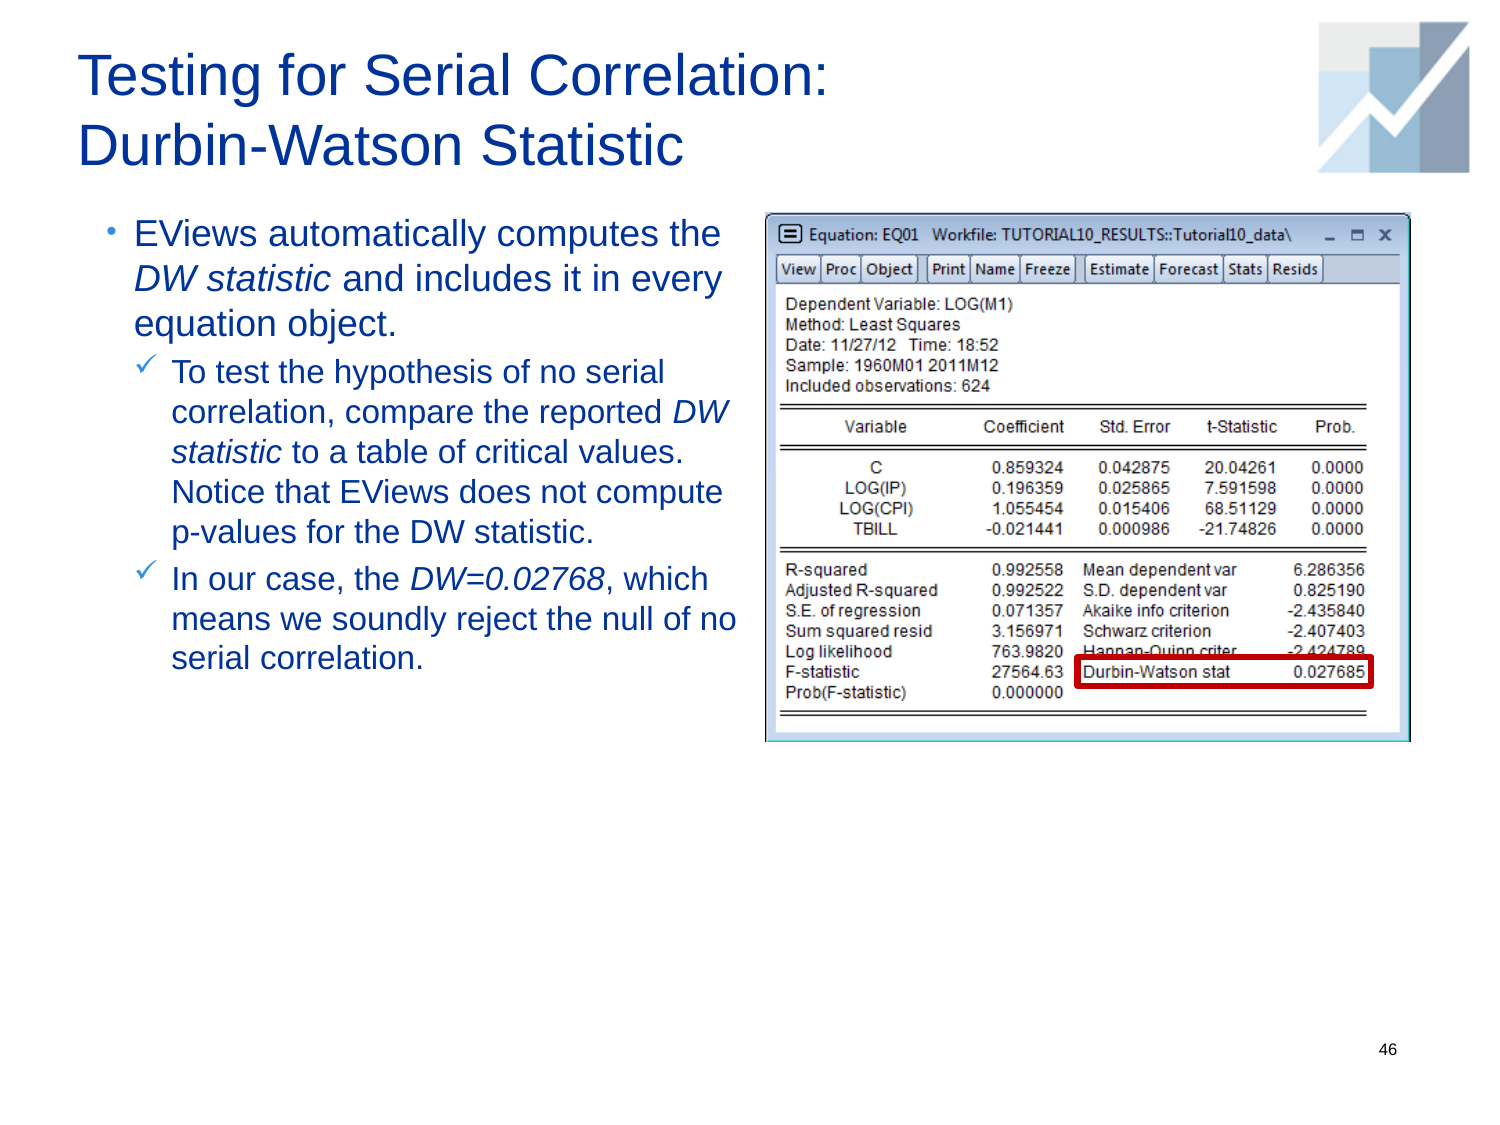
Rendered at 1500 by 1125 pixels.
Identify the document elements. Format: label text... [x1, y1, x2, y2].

slide_number 46 [1262, 1015, 1413, 1067]
text_box EViews automatically computes the DW statistic and includes it in every equation object. To test the hypothesis of no serial correlation, compare the reported DW statistic to a table of critical values. Notice that EViews does not compute p-values for the DW statistic. In our case, the DW=0.02768, which means we soundly reject the null of no serial correlation. [90, 201, 777, 1003]
title Testing for Serial Correlation: Durbin-Watson Statistic [62, 0, 1297, 185]
picture [1300, 11, 1479, 181]
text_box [765, 212, 1411, 742]
